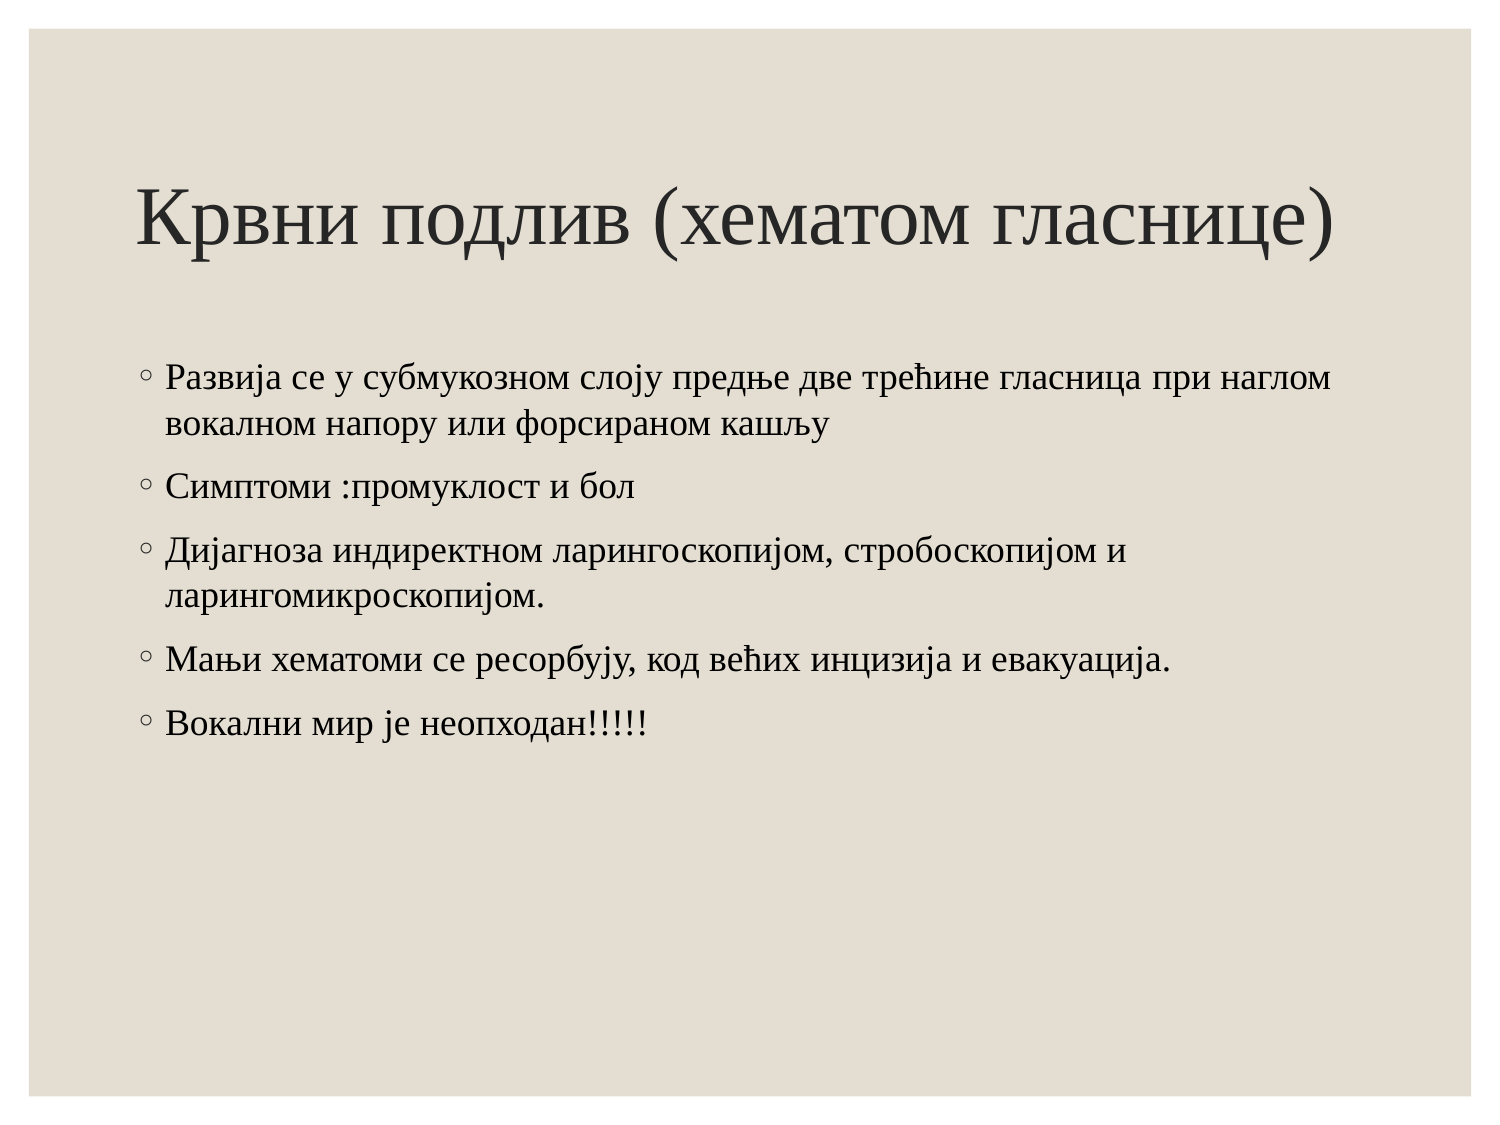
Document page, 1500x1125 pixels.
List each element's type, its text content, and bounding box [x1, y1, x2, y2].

list Развија се у субмукозном слоју предње две трећине гласница при наглом вокалном напору или форсираном кашљу Симптоми :промуклост и бол Дијагноза индиректном ларингоскопијом, стробоскопијом и ларингомикроскопијом. Мањи хематоми се ресорбују, код већих инцизија и евакуација. Вокални мир је неопходан!!!!! [120, 345, 1380, 990]
title Крвни подлив (хематом гласнице) [120, 105, 1380, 331]
